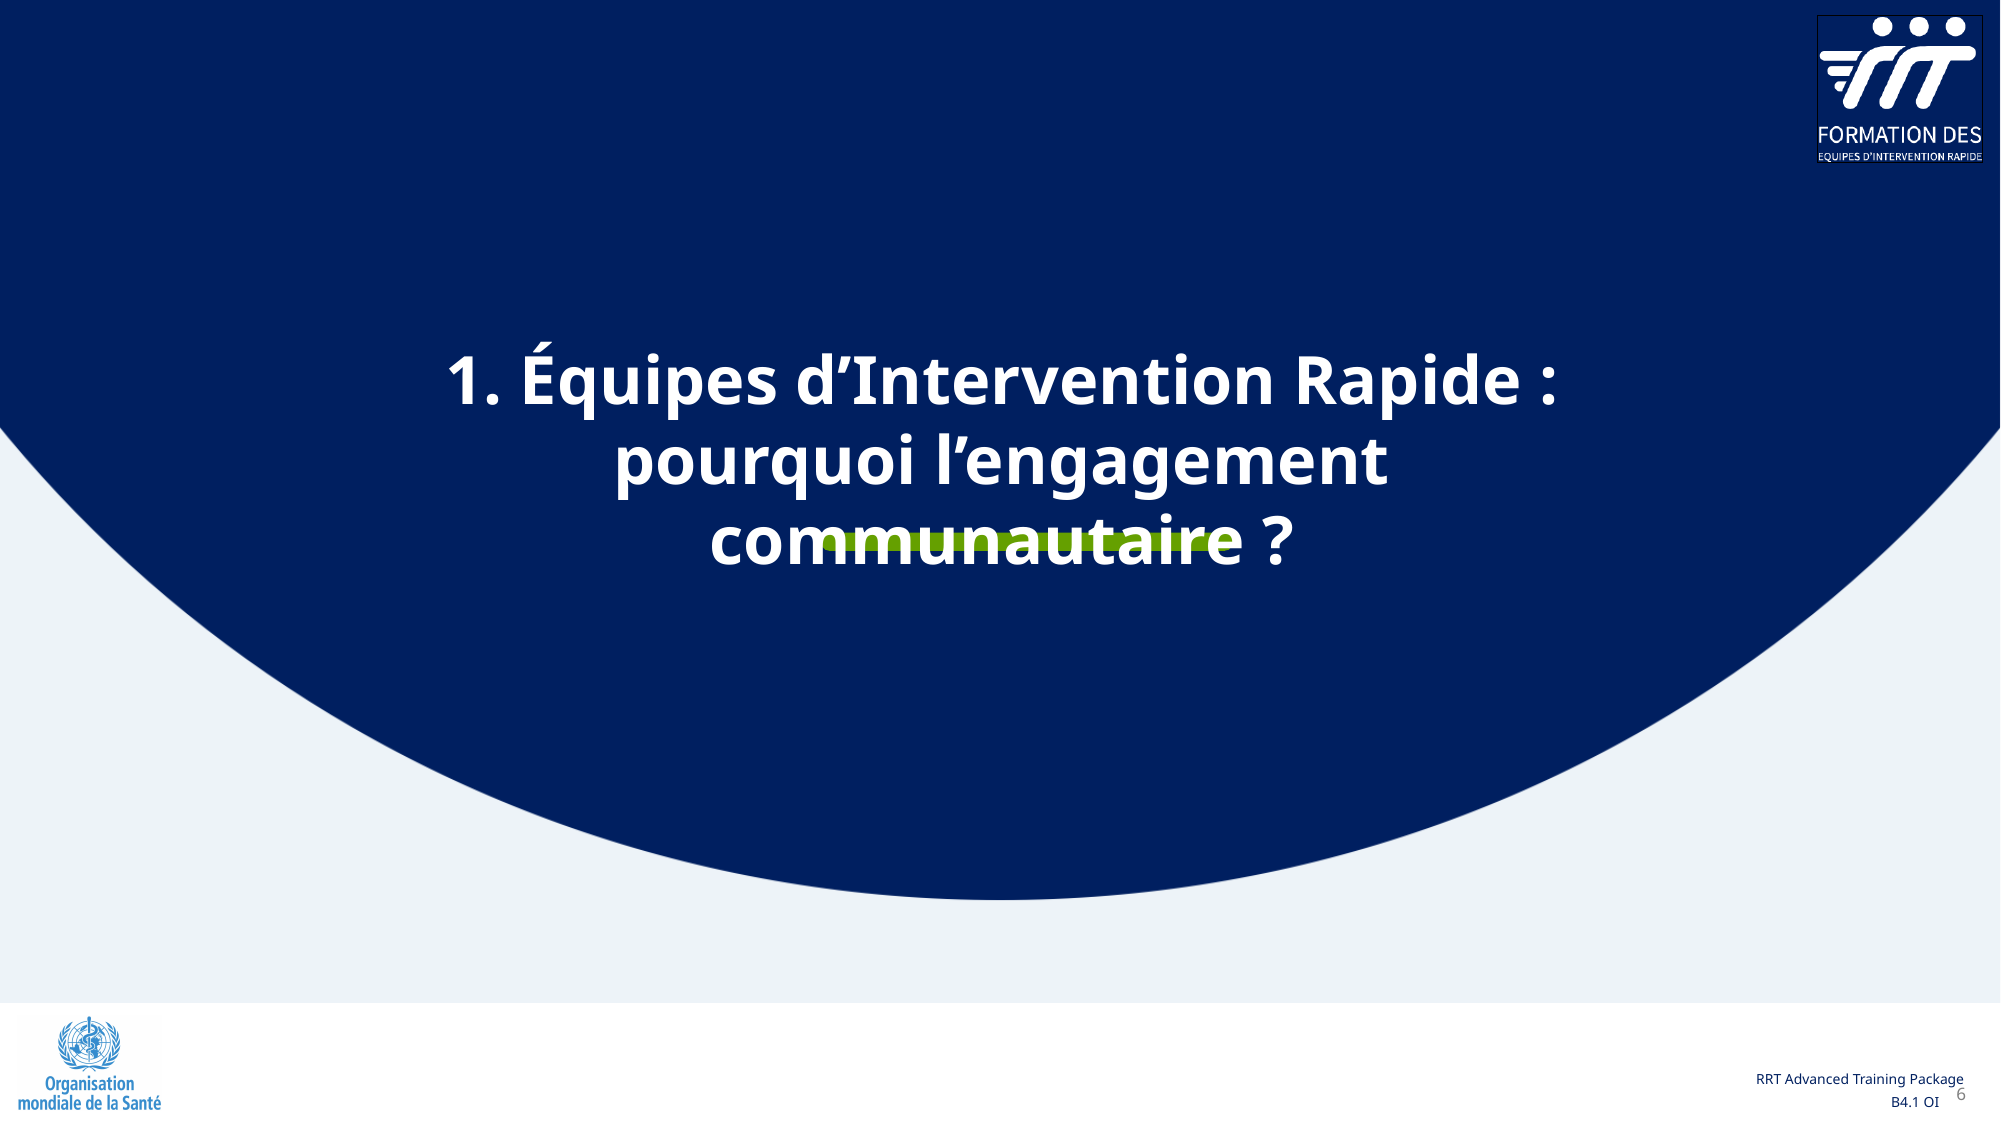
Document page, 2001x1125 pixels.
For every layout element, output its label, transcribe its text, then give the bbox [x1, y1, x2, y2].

picture [0, 0, 2001, 1003]
list 1. Équipes d’Intervention Rapide : pourquoi l’engagement communautaire ? [324, 329, 1676, 684]
picture [17, 1015, 162, 1111]
